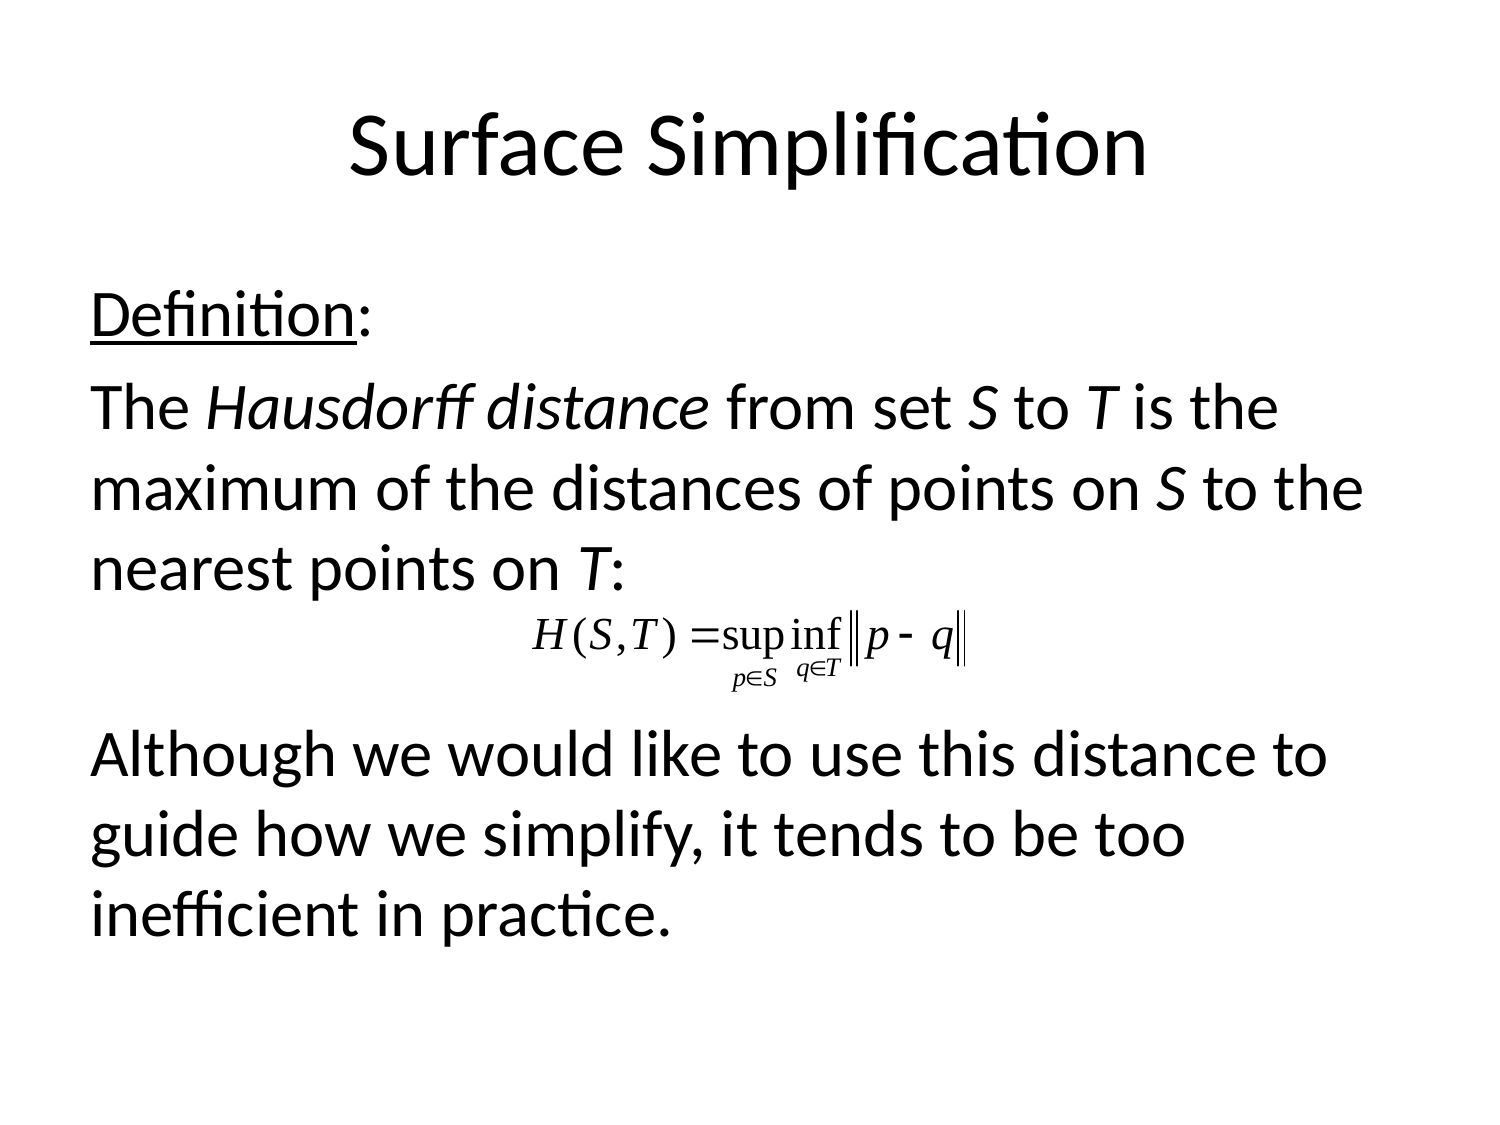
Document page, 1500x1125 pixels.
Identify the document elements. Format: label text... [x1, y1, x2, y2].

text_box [524, 599, 976, 704]
title Surface Simplification [75, 45, 1425, 233]
list Definition: The Hausdorff distance from set S to T is the maximum of the distances of points on S to the nearest points on T: Although we would like to use this distance to guide how we simplify, it tends to be too inefficient in practice. [75, 262, 1425, 1005]
